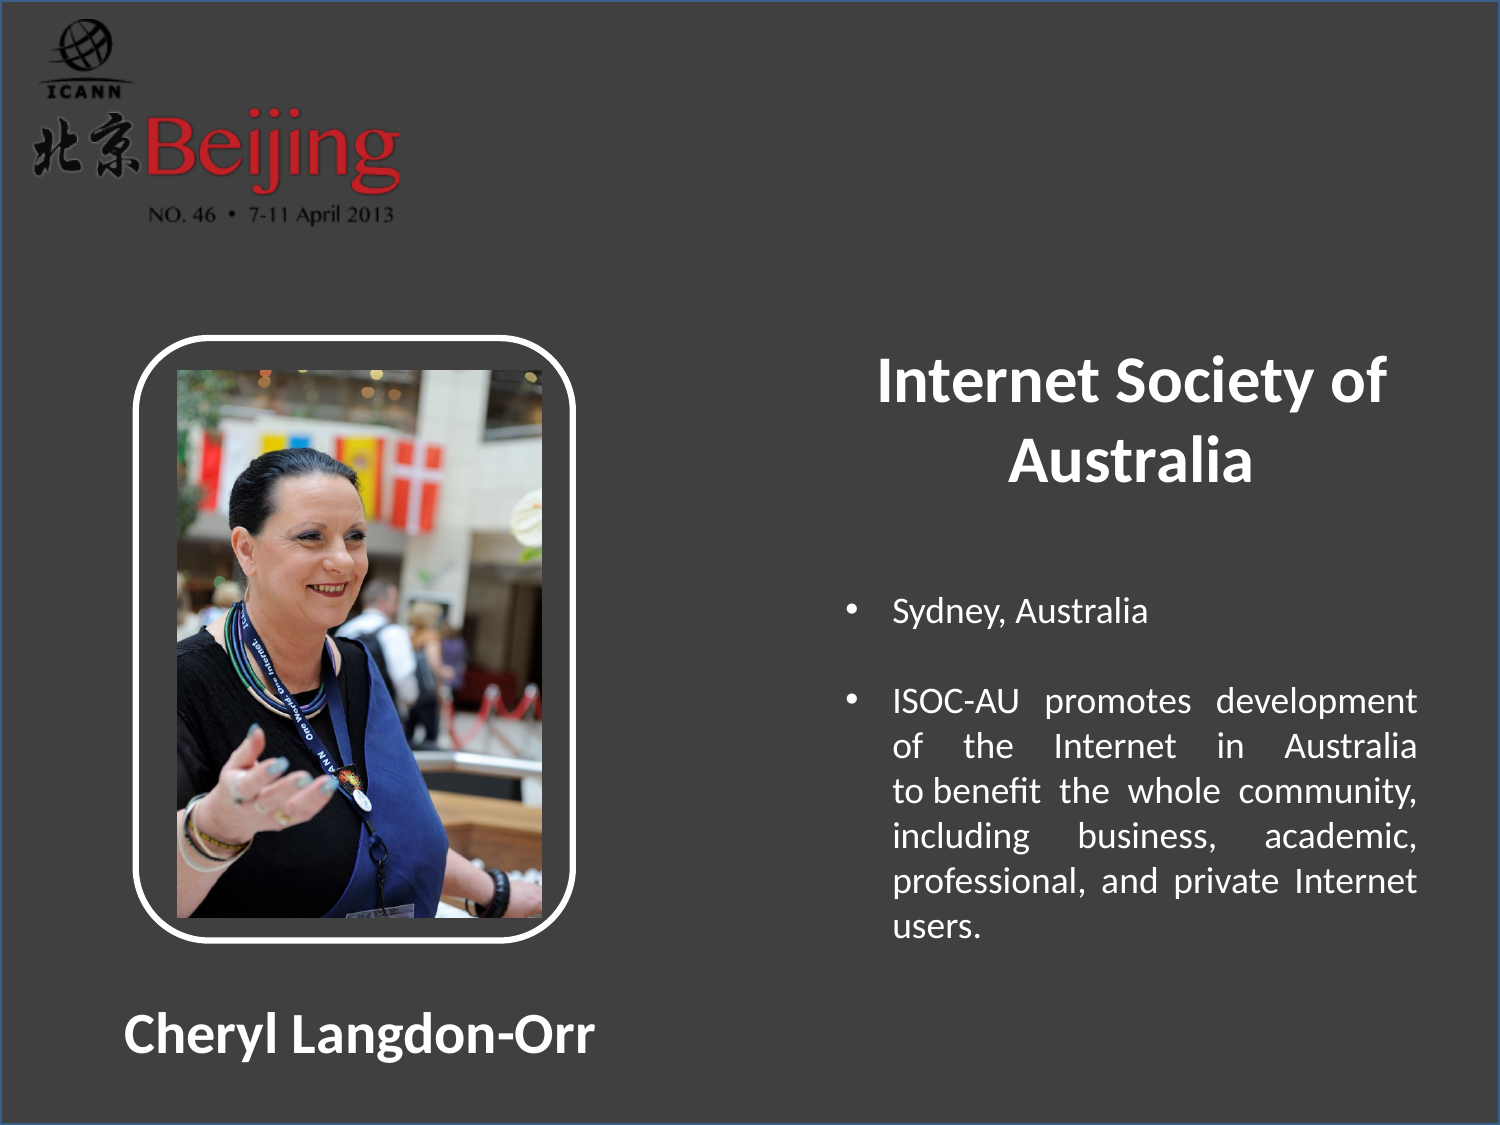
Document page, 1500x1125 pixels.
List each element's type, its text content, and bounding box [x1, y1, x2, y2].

picture [29, 19, 399, 238]
text_box Cheryl Langdon-Orr [100, 987, 621, 1073]
picture [177, 370, 542, 918]
text_box Internet Society of Australia Sydney, Australia ISOC-AU promotes development of the Internet in Australia to benefit the whole community, including business, academic, professional, and private Internet users. [830, 328, 1433, 954]
